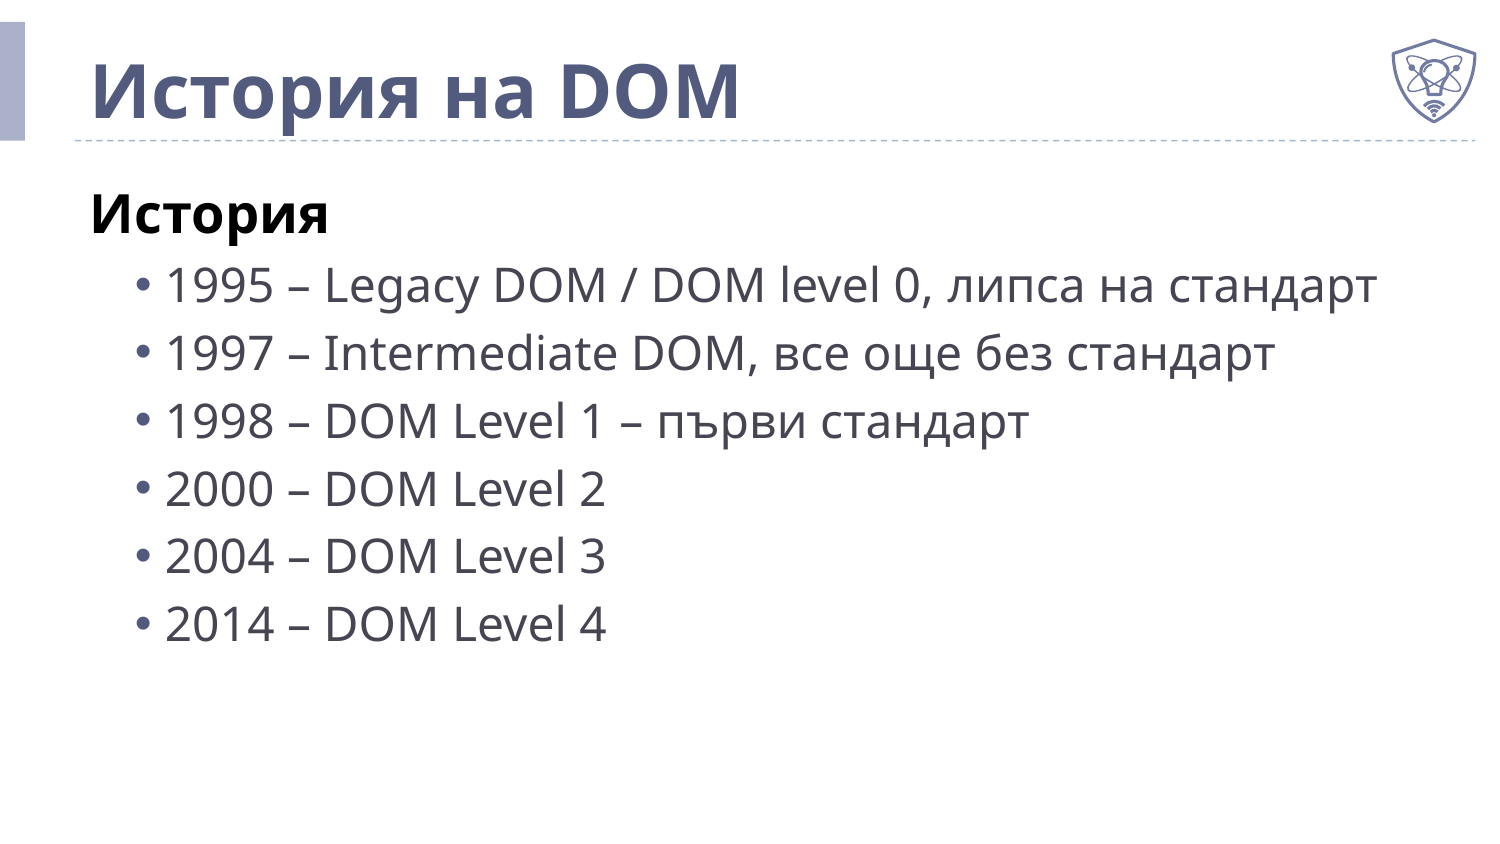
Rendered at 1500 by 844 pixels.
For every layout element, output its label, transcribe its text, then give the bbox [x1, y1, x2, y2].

list История 1995 – Legacy DOM / DOM level 0, липса на стандарт 1997 – Intermediate DOM, все още без стандарт 1998 – DOM Level 1 – първи стандарт 2000 – DOM Level 2 2004 – DOM Level 3 2014 – DOM Level 4 [75, 171, 1475, 835]
title История на DOM [75, 18, 1475, 141]
